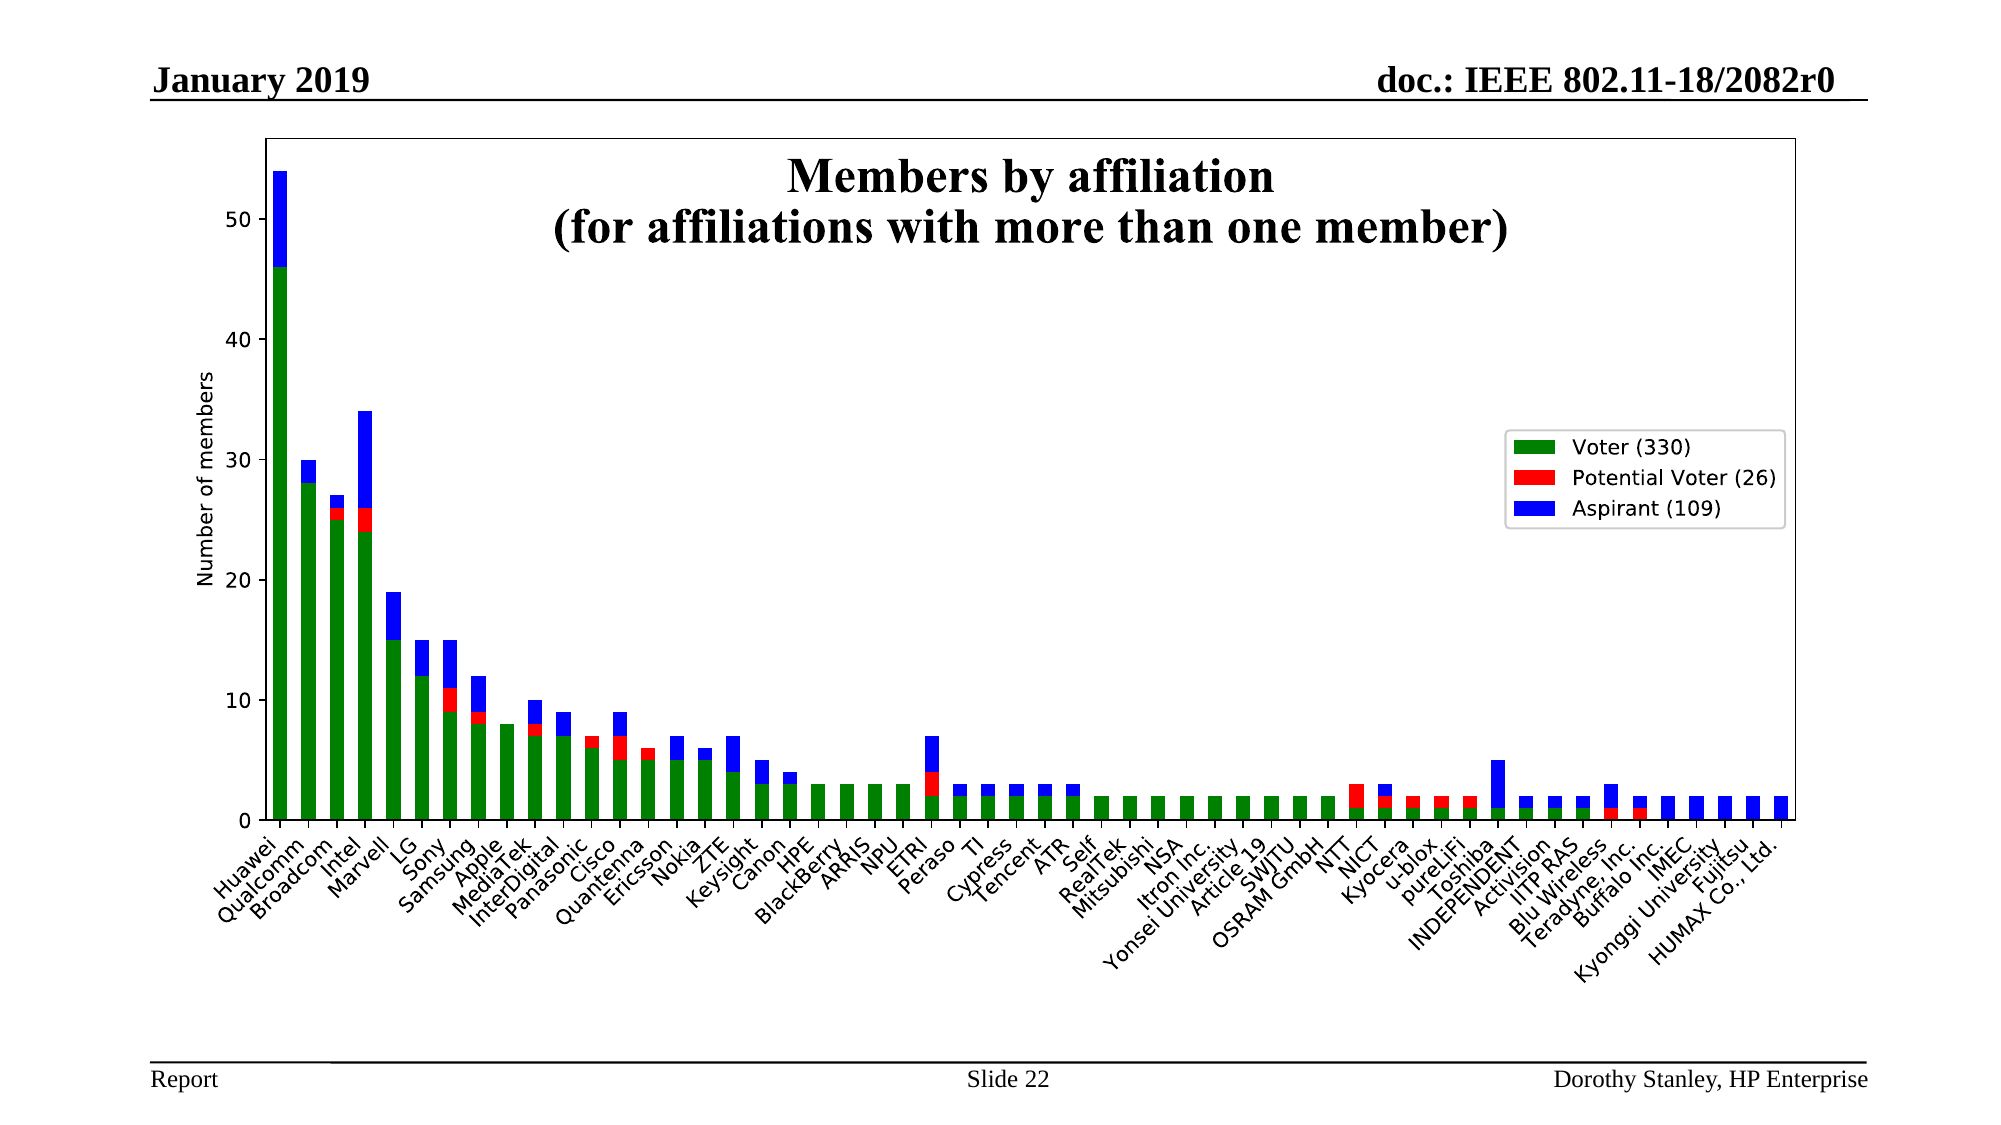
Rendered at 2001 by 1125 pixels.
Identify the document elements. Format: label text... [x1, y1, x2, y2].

footer Dorothy Stanley, HP Enterprise [1512, 1061, 1869, 1093]
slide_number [152, 54, 406, 101]
slide_number Slide 22 [964, 1061, 1053, 1093]
picture [172, 110, 1828, 1015]
